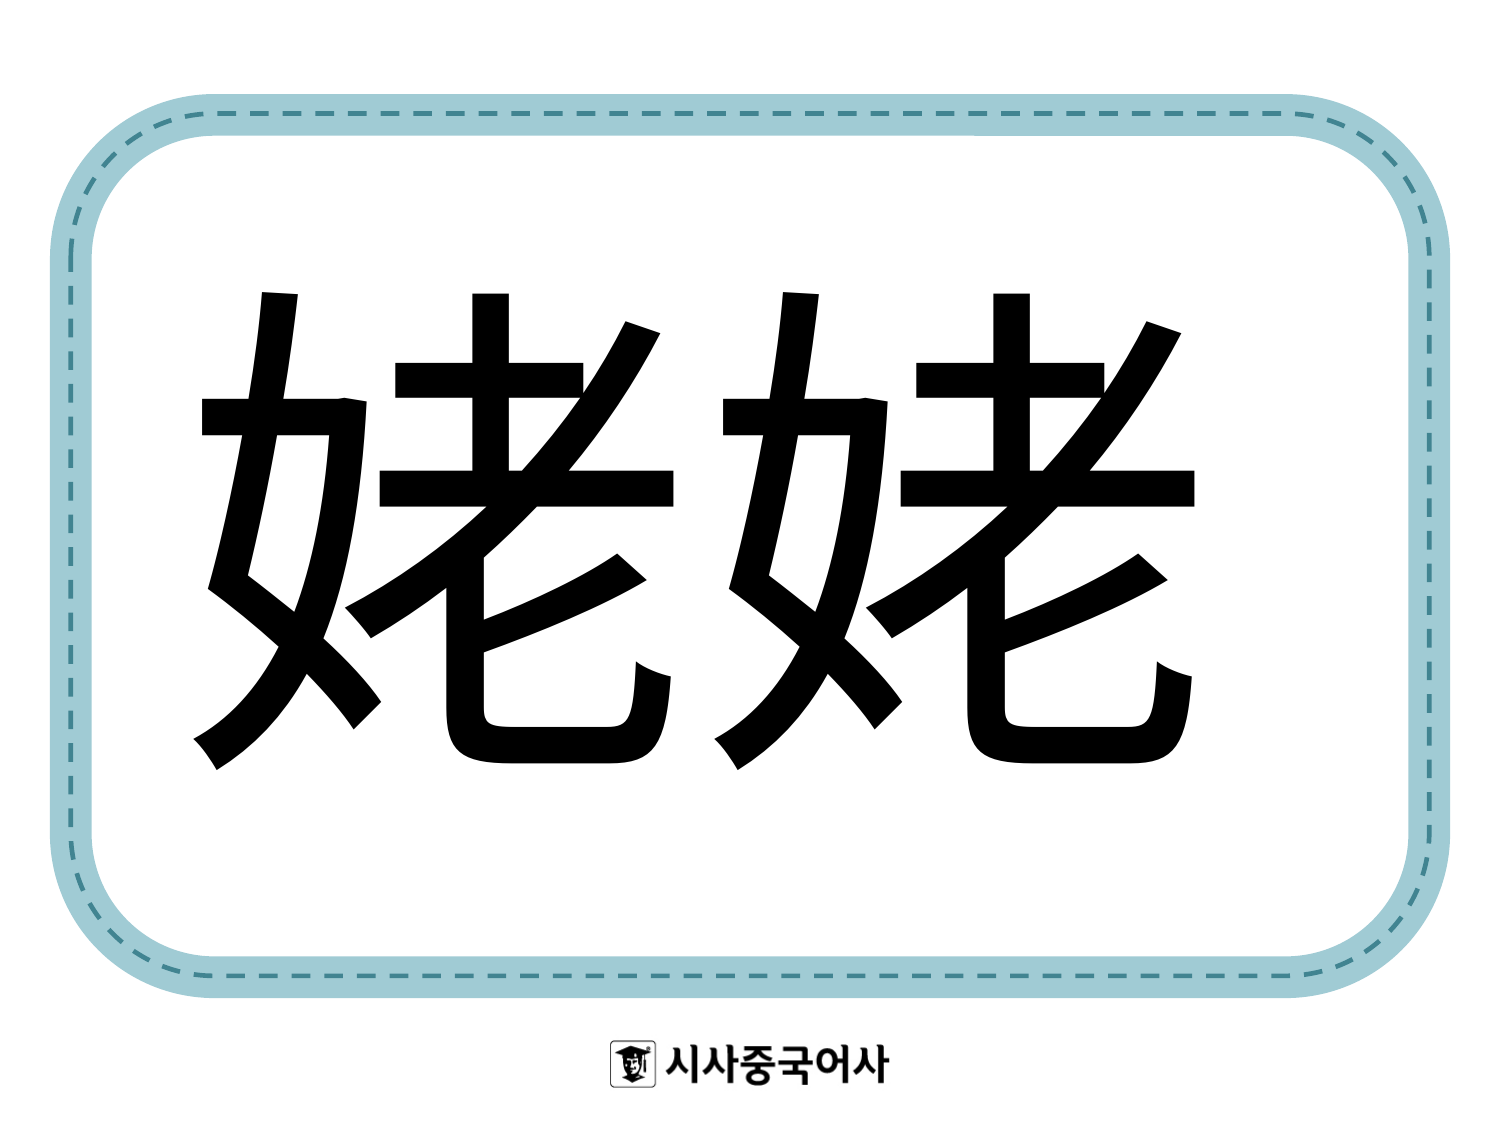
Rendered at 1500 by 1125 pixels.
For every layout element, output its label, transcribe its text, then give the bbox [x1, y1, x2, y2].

picture [602, 1034, 898, 1094]
text_box 姥姥 [145, 189, 1354, 853]
